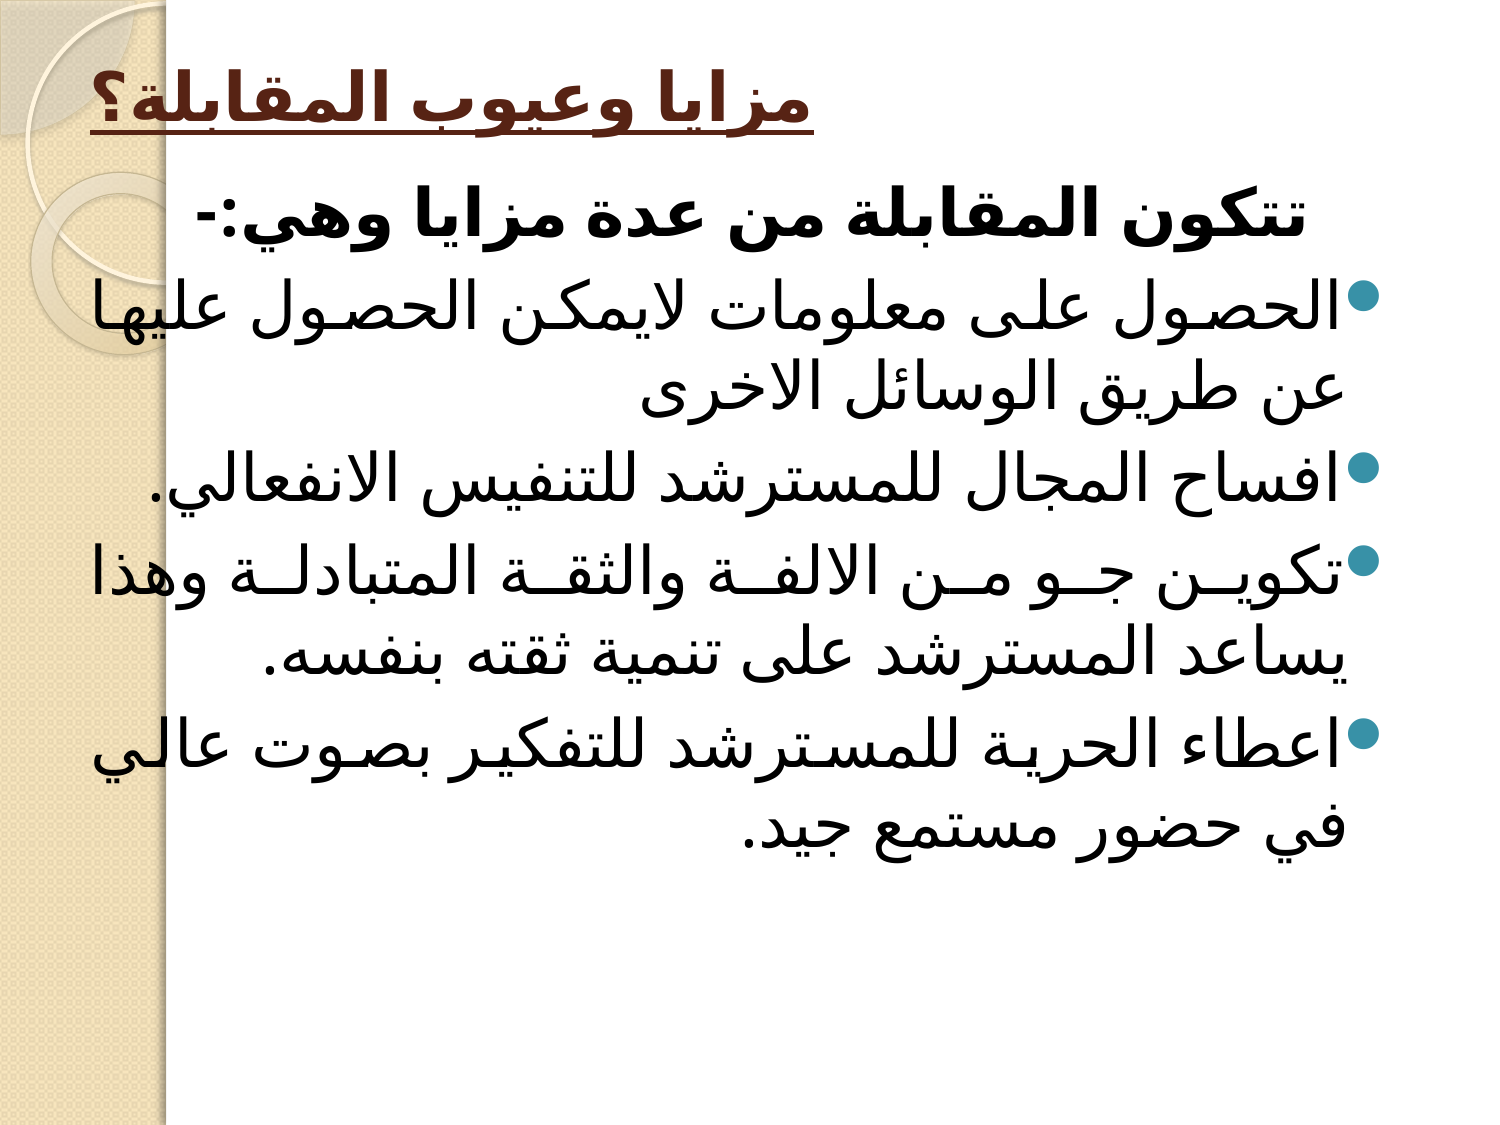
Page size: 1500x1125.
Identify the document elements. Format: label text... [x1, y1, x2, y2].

list تتكون المقابلة من عدة مزايا وهي:- الحصول على معلومات لايمكن الحصول عليها عن طريق الوسائل الاخرى افساح المجال للمسترشد للتنفيس الانفعالي. تكوين جو من الالفة والثقة المتبادلة وهذا يساعد المسترشد على تنمية ثقته بنفسه. اعطاء الحرية للمسترشد للتفكير بصوت عالي في حضور مستمع جيد. [75, 162, 1425, 1005]
title مزايا وعيوب المقابلة؟ [75, 45, 1425, 162]
